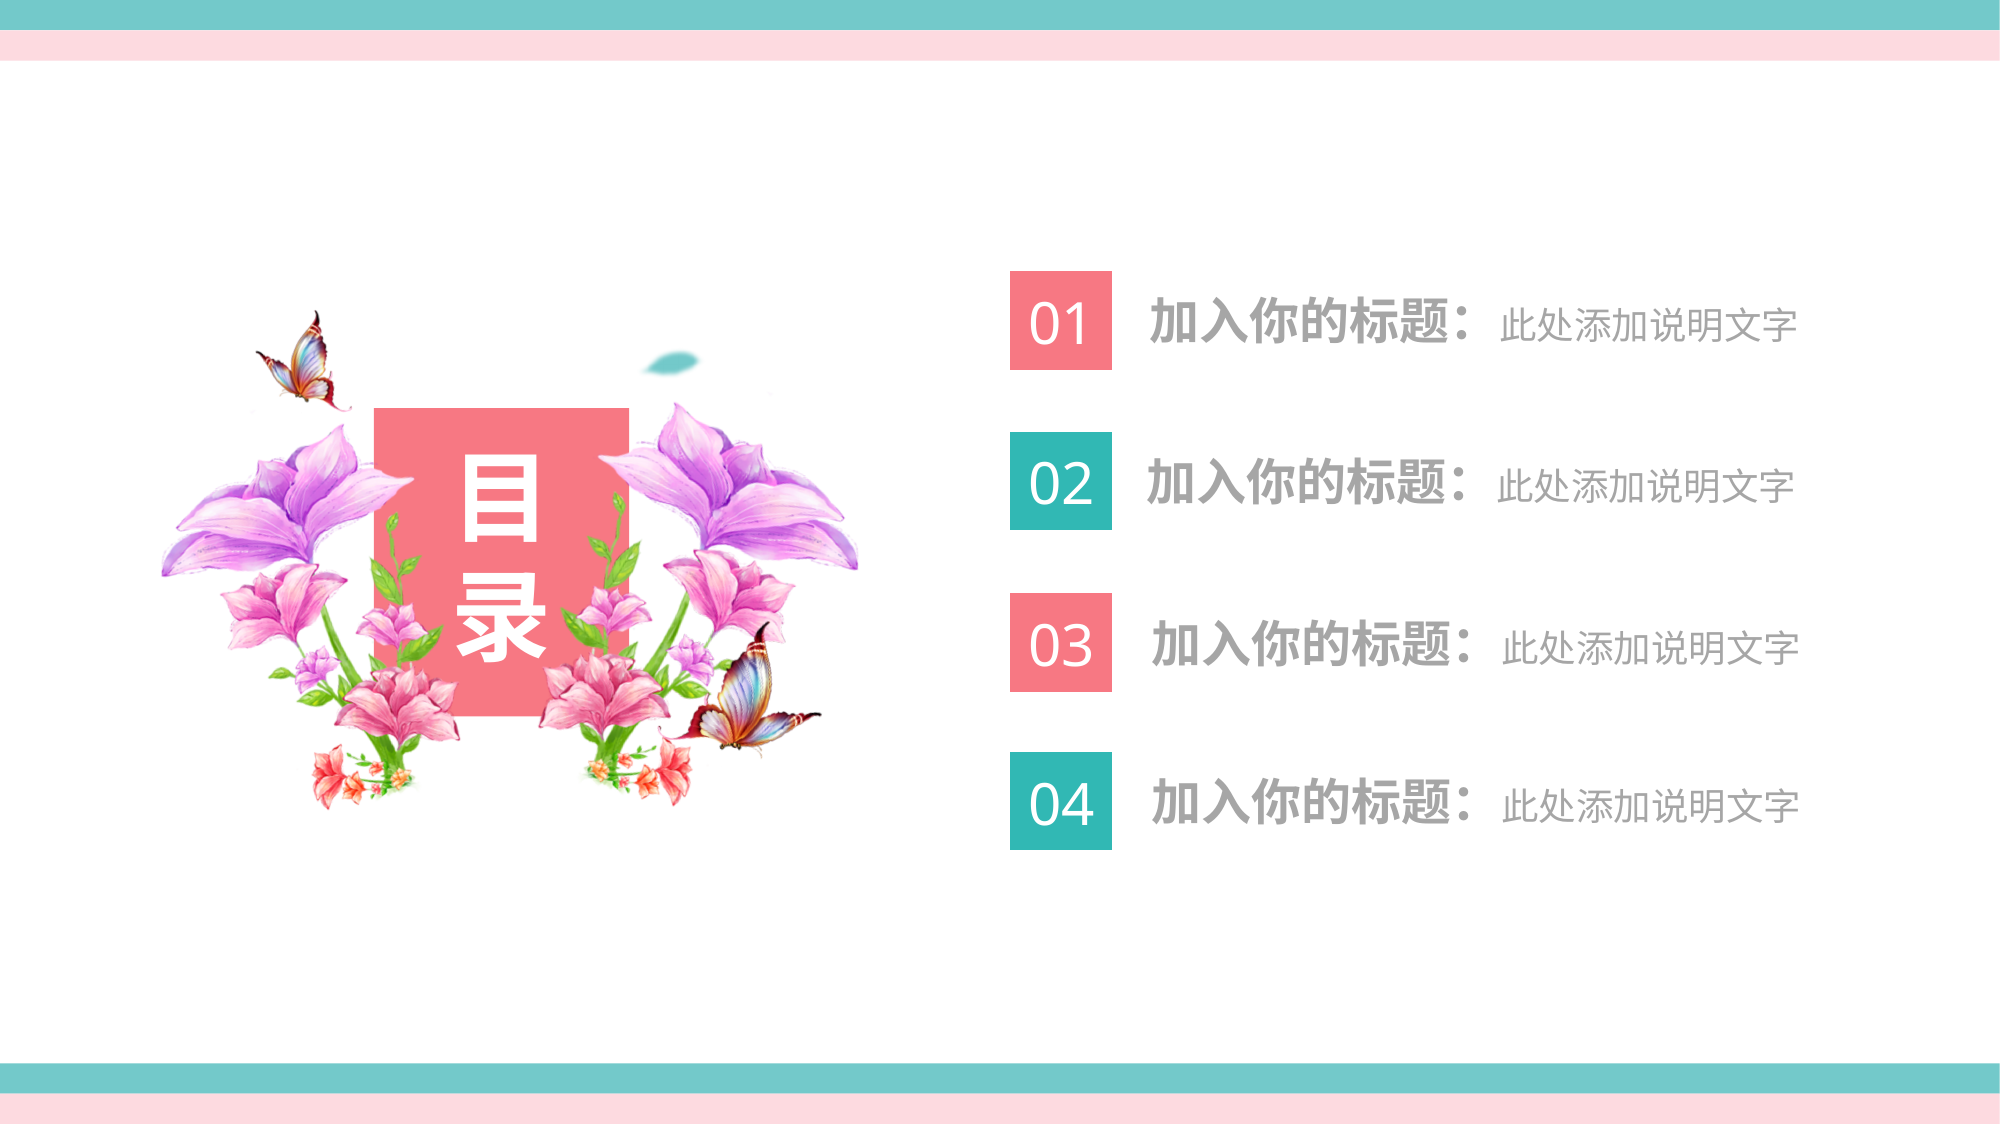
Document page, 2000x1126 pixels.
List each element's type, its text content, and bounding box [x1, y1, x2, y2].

text_box [0, 0, 2000, 29]
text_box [1009, 593, 1113, 692]
text_box 加入你的标题：此处添加说明文字 [1136, 604, 1962, 680]
text_box [0, 29, 2000, 62]
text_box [1009, 271, 1113, 370]
text_box [0, 1093, 2000, 1125]
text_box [497, 408, 556, 717]
text_box [0, 1062, 2000, 1093]
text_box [1009, 431, 1113, 531]
text_box 加入你的标题：此处添加说明文字 [1136, 763, 1962, 838]
picture [95, 274, 919, 864]
text_box 加入你的标题：此处添加说明文字 [1134, 282, 1960, 358]
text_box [1009, 751, 1113, 851]
text_box 加入你的标题：此处添加说明文字 [1131, 443, 1957, 518]
